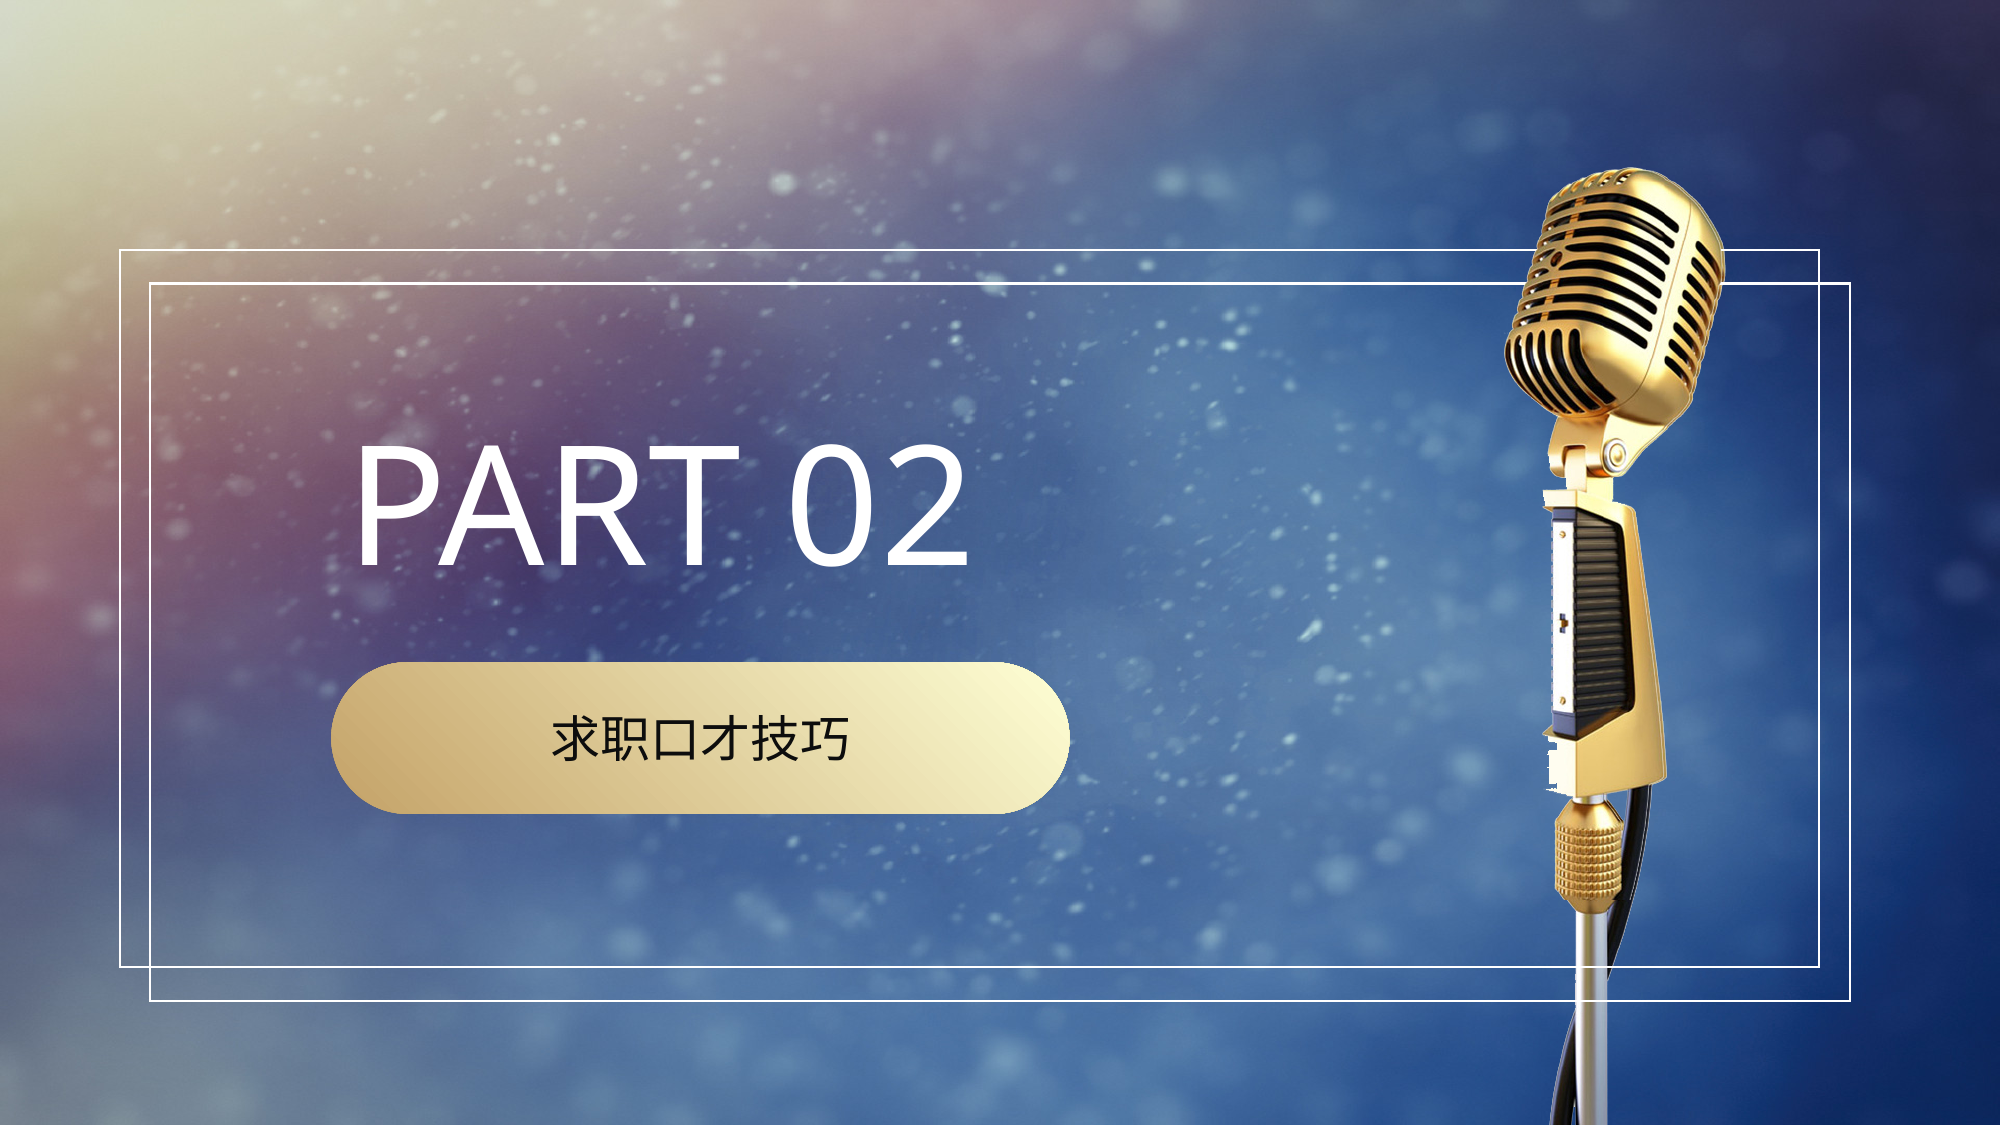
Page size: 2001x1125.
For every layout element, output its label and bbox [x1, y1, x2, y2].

text_box [119, 249, 1181, 968]
picture [0, 0, 2000, 1125]
text_box [149, 968, 1181, 1002]
